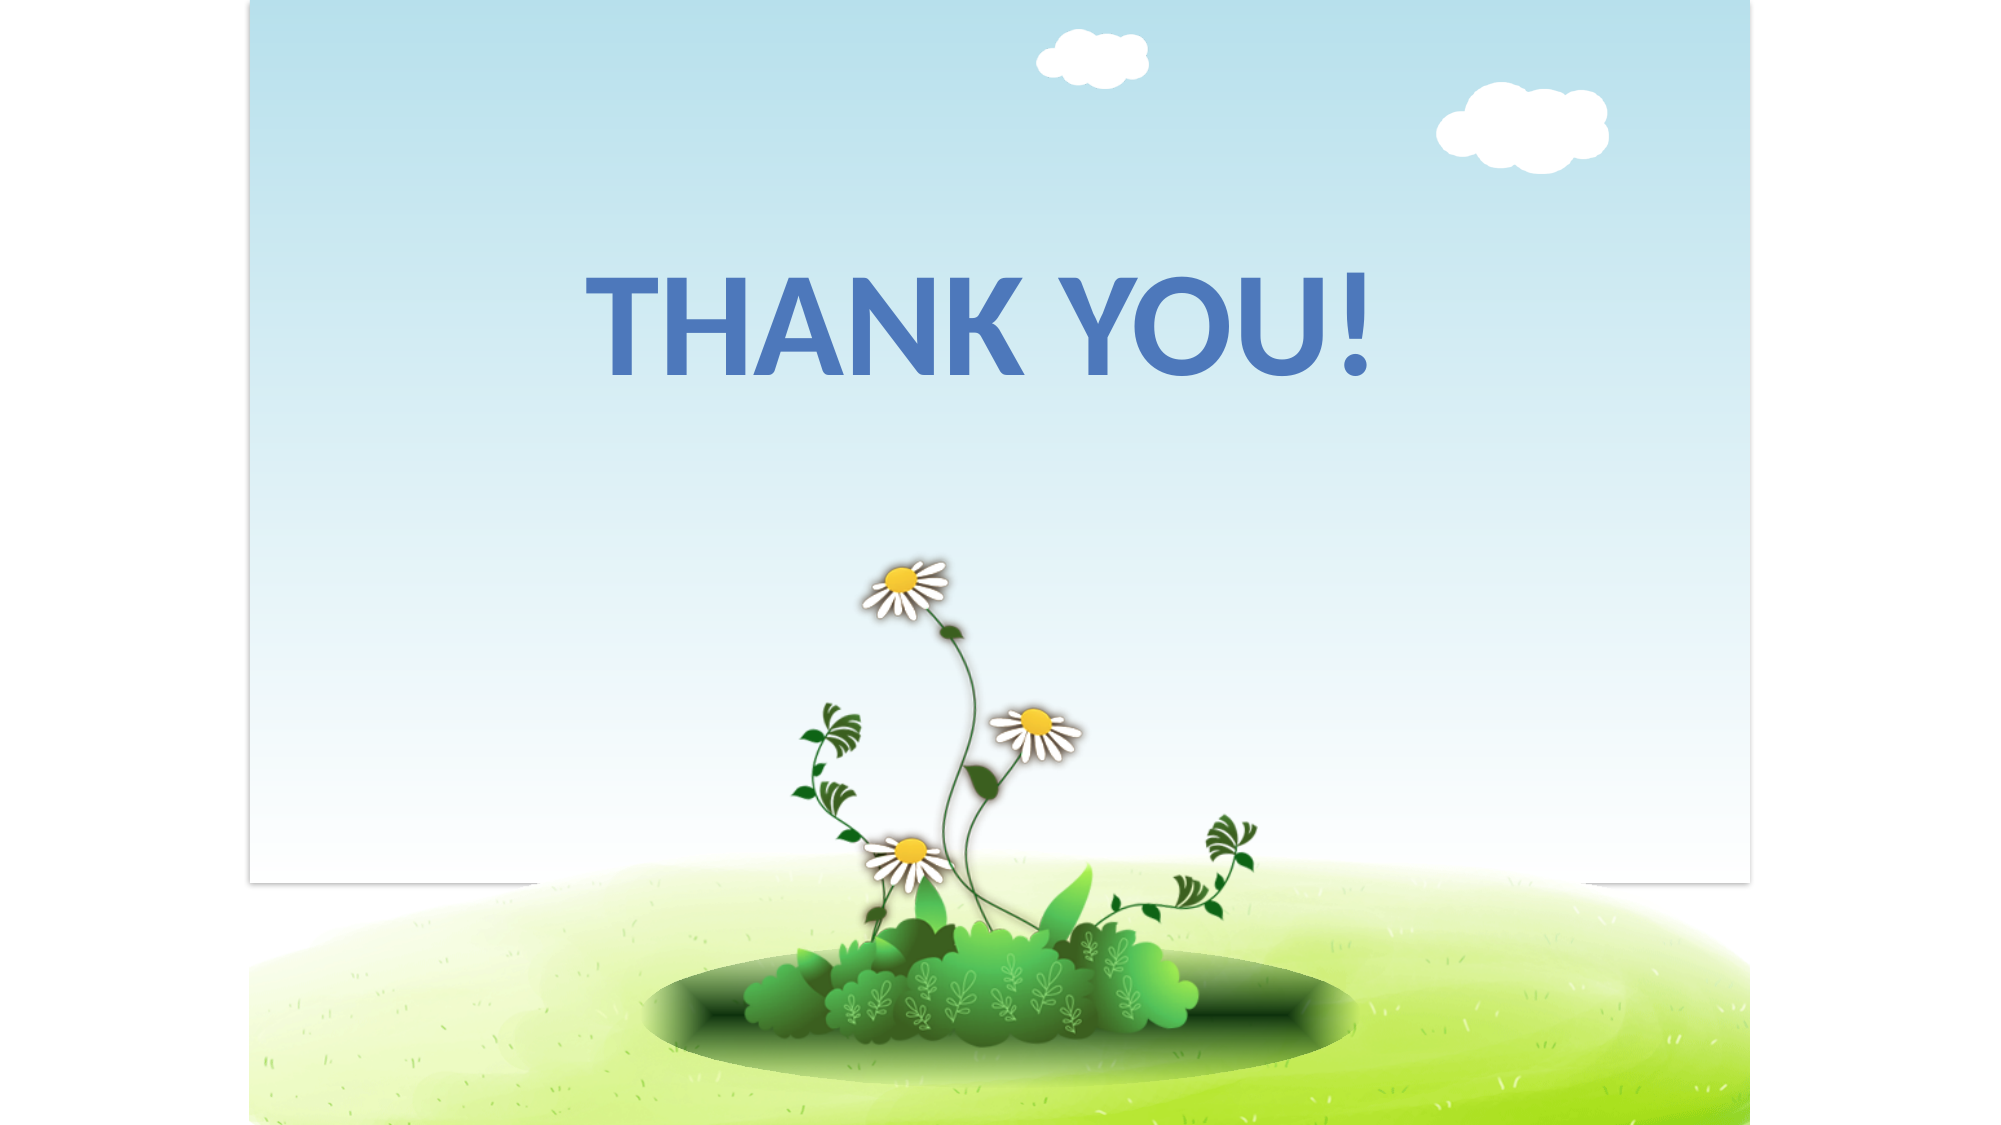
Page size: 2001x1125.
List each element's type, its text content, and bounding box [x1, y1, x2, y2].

picture [1436, 82, 1609, 174]
picture [1036, 29, 1149, 90]
text_box Thank you! [570, 217, 1430, 413]
text_box [249, 0, 1751, 794]
picture [249, 551, 1751, 1125]
